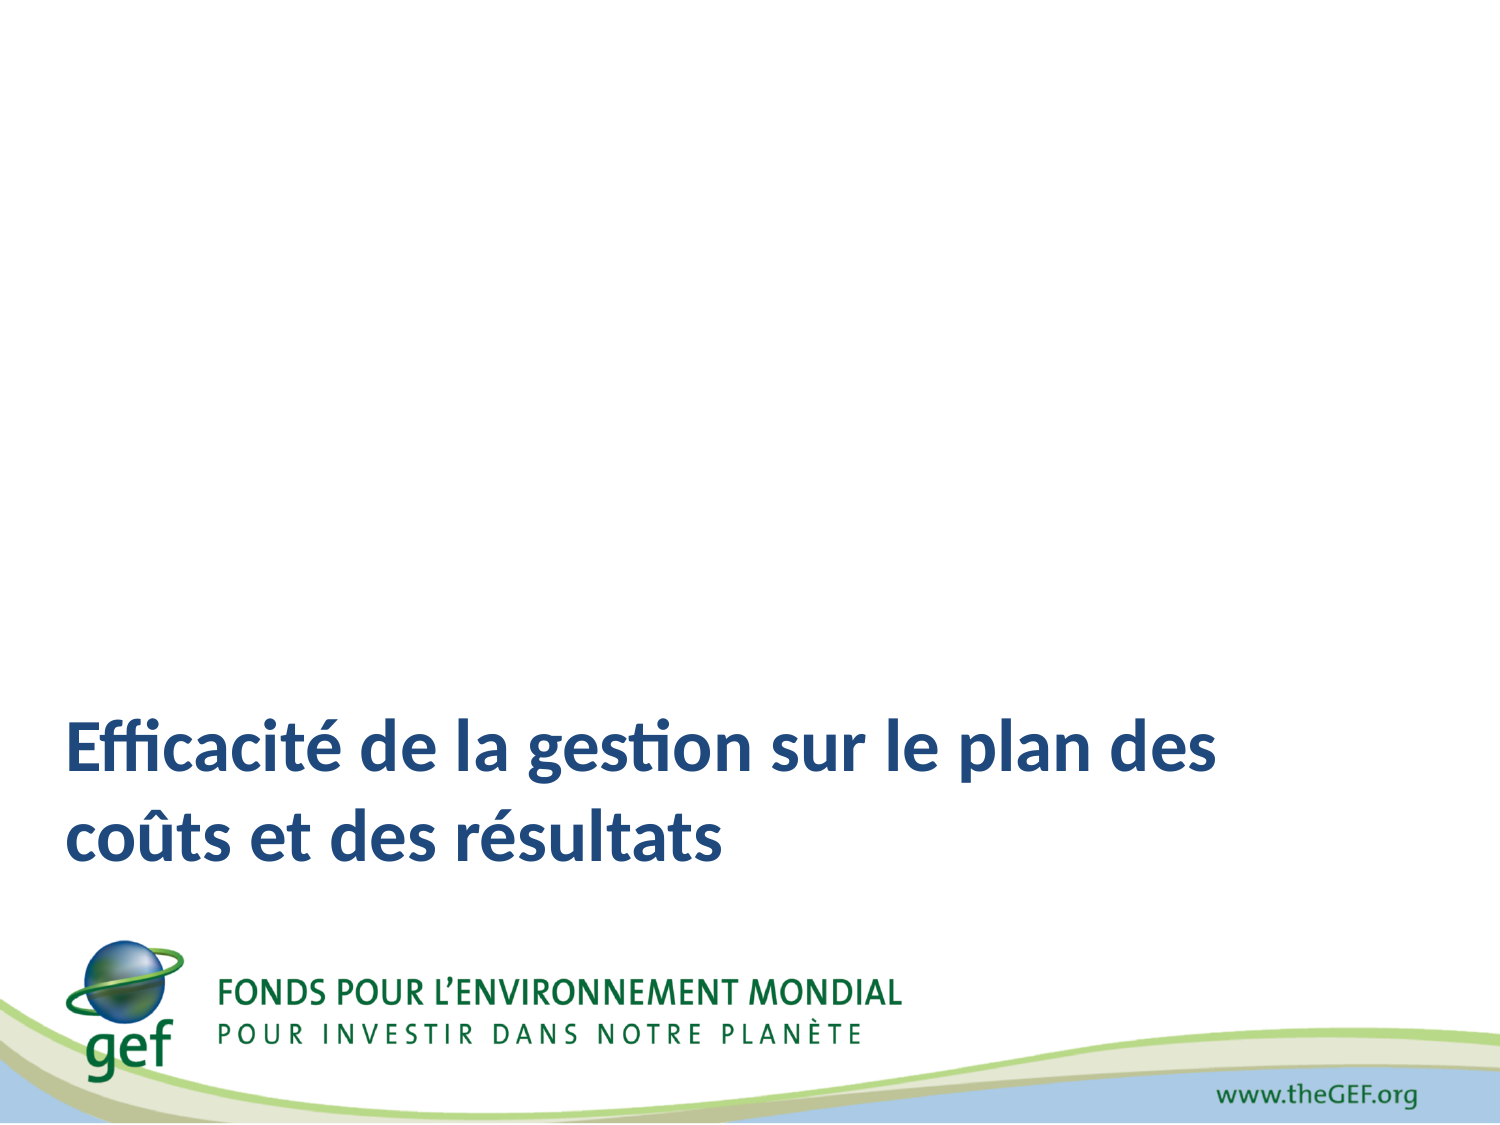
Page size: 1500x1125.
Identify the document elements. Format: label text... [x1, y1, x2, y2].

title Efficacité de la gestion sur le plan des coûts et des résultats [49, 674, 1326, 899]
picture [0, 912, 1500, 1125]
